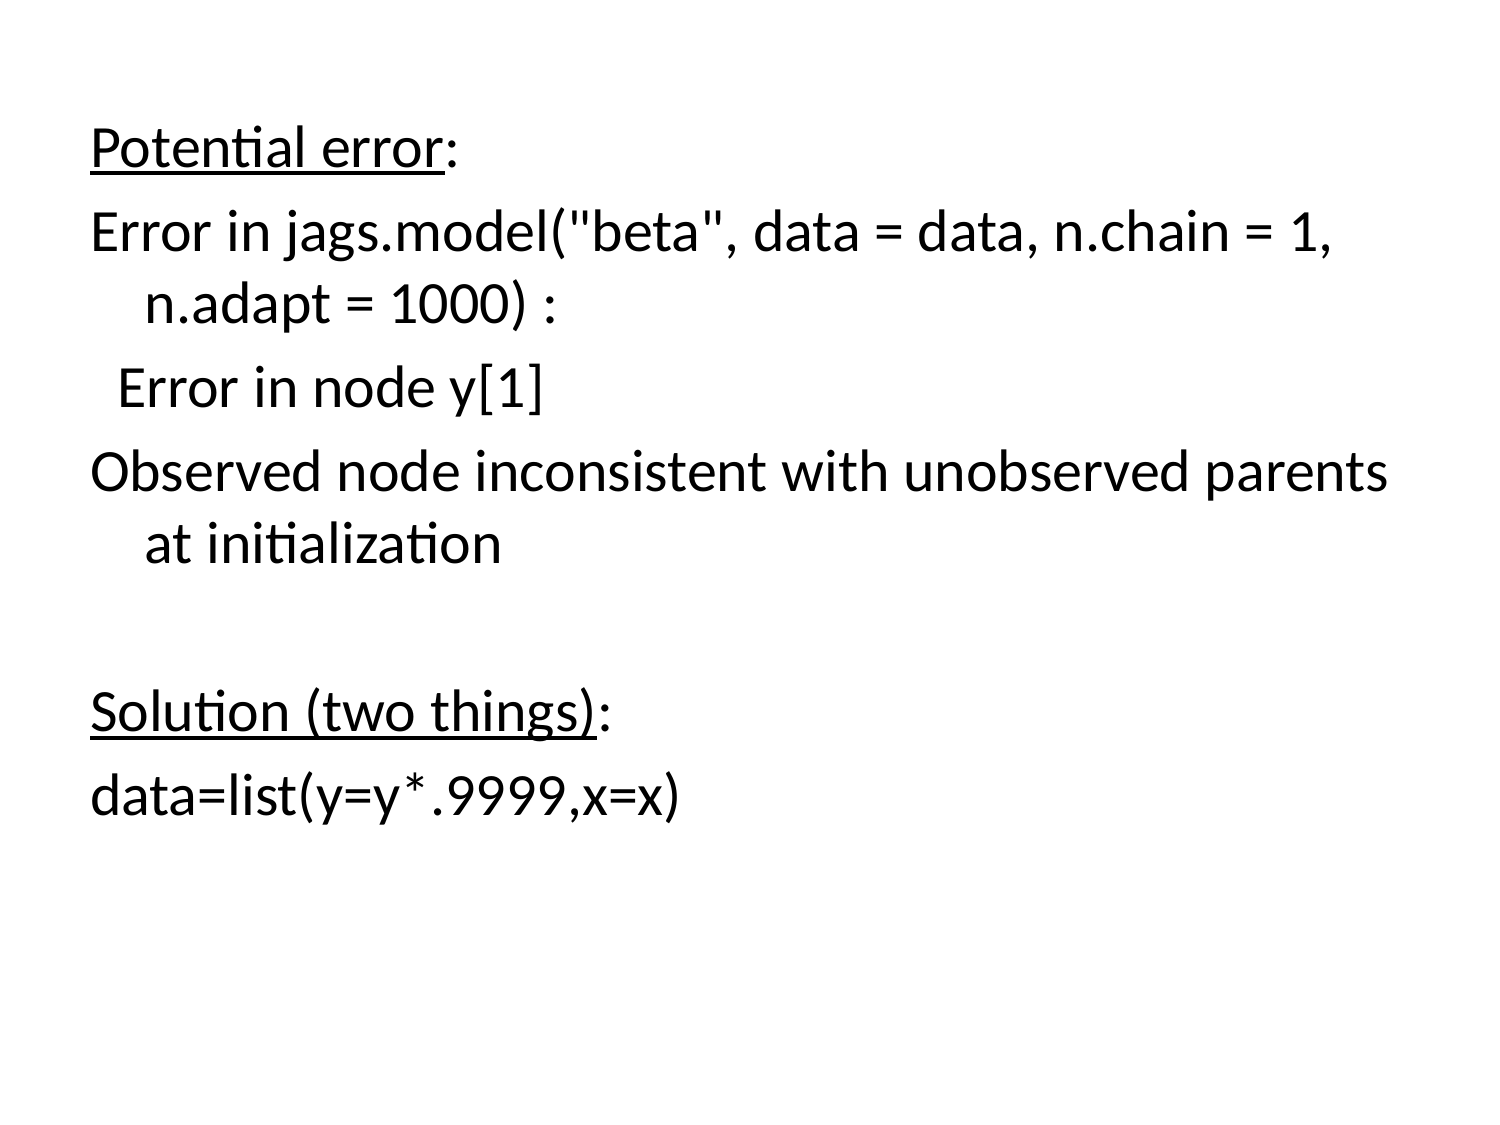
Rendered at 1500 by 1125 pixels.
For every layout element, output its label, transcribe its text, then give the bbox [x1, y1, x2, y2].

list Potential error: Error in jags.model("beta", data = data, n.chain = 1, n.adapt = 1000) : Error in node y[1] Observed node inconsistent with unobserved parents at initialization Solution (two things): data=list(y=y*.9999,x=x) [75, 99, 1425, 843]
